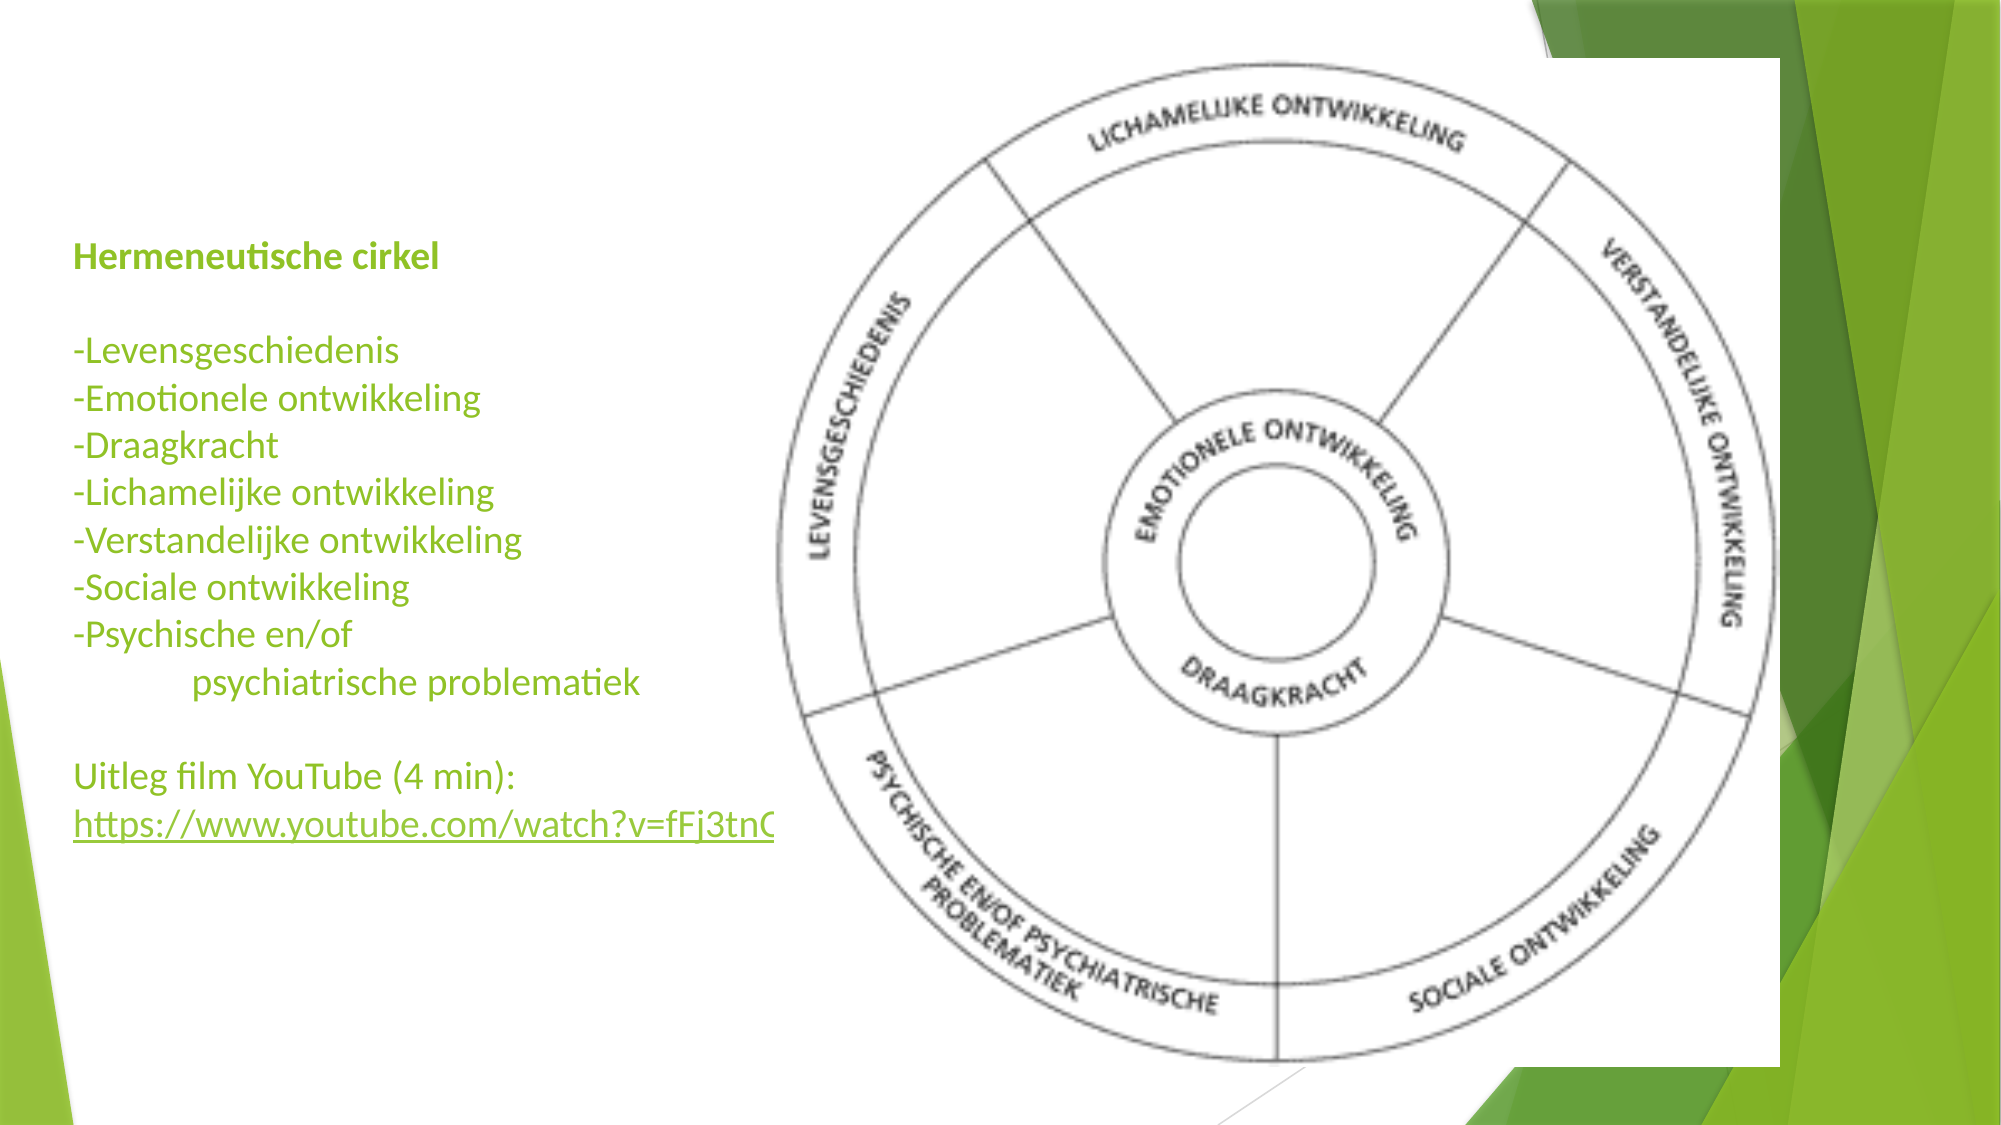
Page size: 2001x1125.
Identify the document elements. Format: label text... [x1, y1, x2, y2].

title Hermeneutische cirkel -Levensgeschiedenis -Emotionele ontwikkeling -Draagkracht -Lichamelijke ontwikkeling -Verstandelijke ontwikkeling -Sociale ontwikkeling -Psychische en/of psychiatrische problematiek Uitleg film YouTube (4 min): https://www.youtube.com/watch?v=fFj3tnOJ2n8 [58, 222, 769, 903]
picture [774, 57, 1781, 1068]
